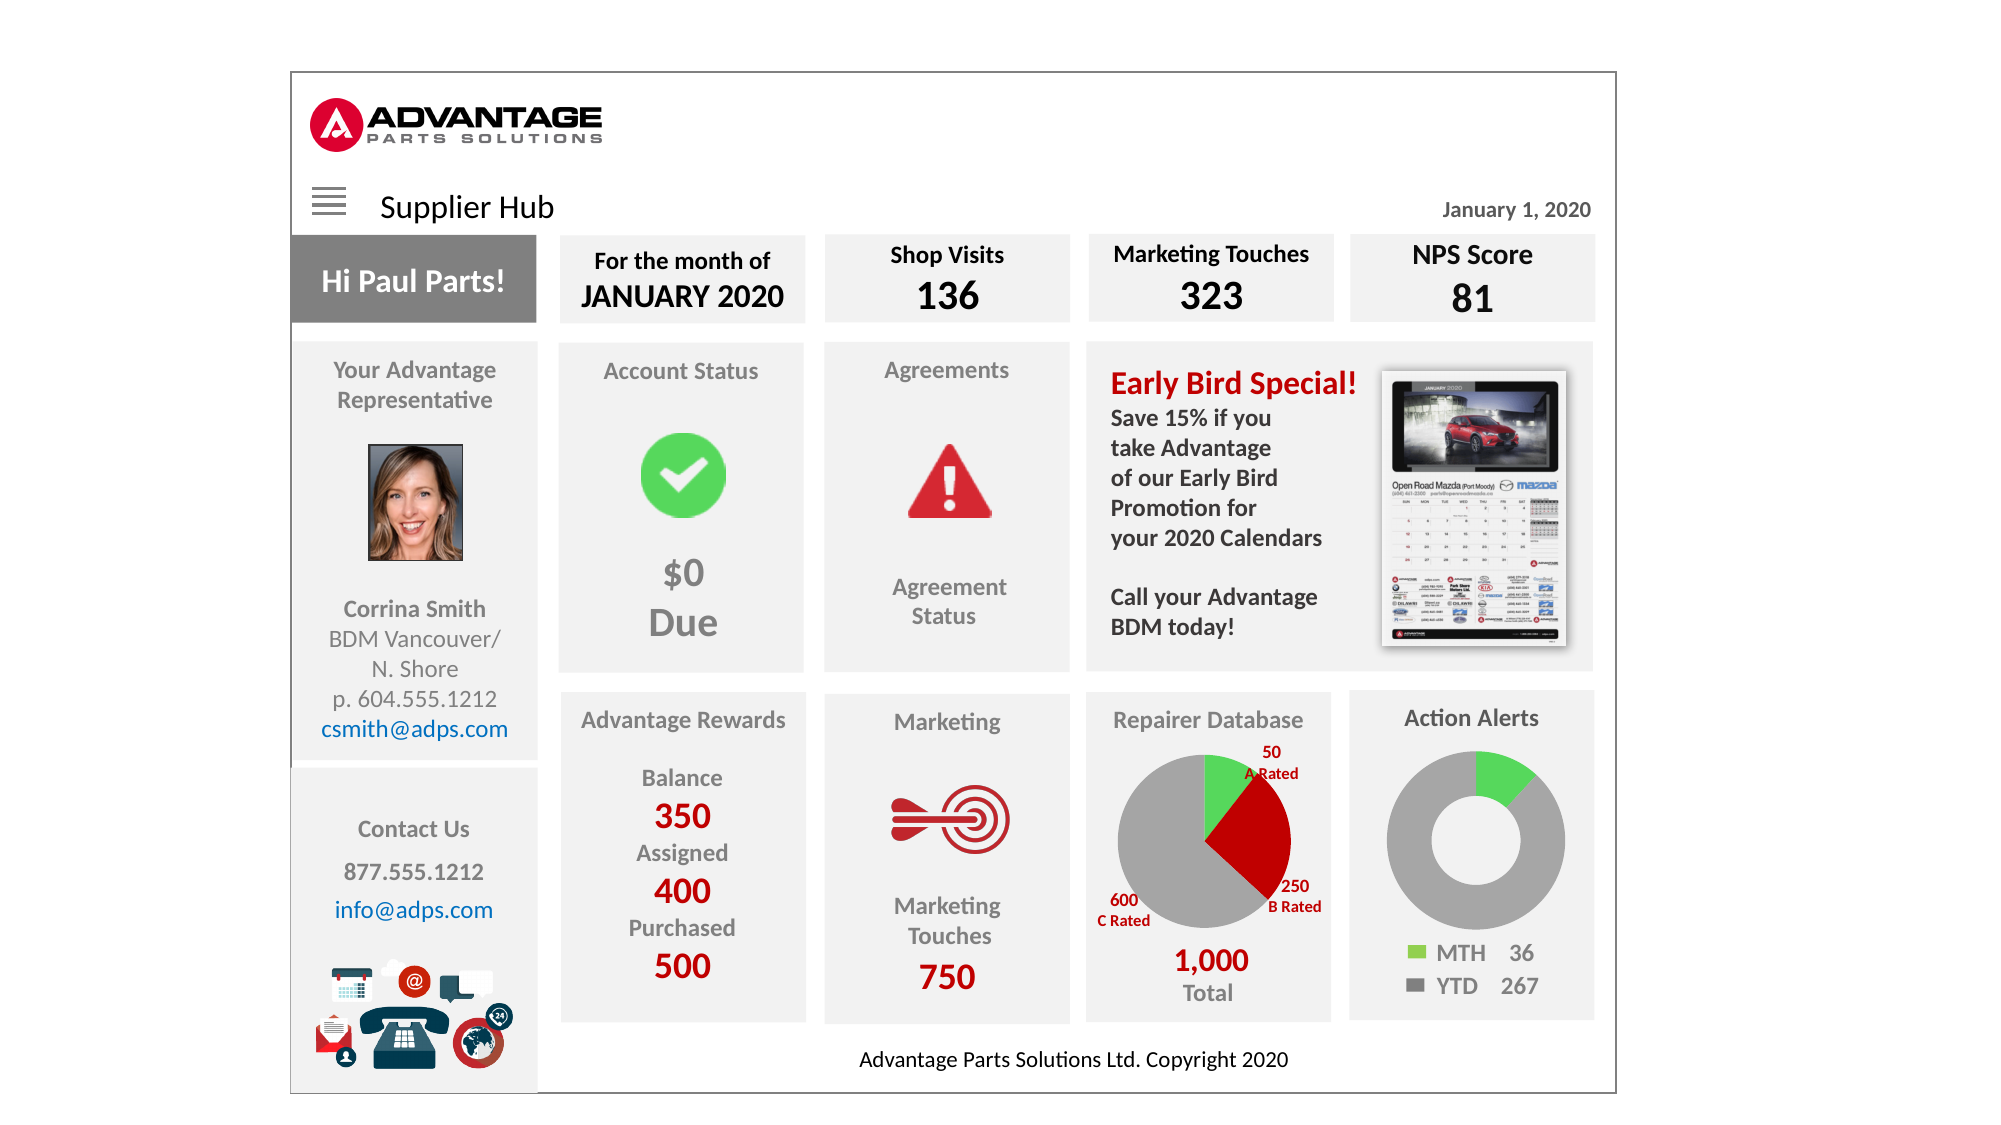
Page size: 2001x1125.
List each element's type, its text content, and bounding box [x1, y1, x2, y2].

text_box Marketing [824, 693, 1071, 1025]
picture [316, 959, 513, 1069]
text_box MTH 36 [1421, 935, 1552, 974]
text_box 1,000 [1146, 932, 1276, 985]
text_box Agreement Status [840, 562, 1054, 638]
text_box For the month of JANUARY 2020 [559, 234, 806, 324]
text_box NPS Score 81 [1349, 233, 1596, 323]
text_box [290, 71, 1617, 1094]
text_box Hi Paul Parts! [290, 234, 537, 324]
text_box 600 C Rated [1095, 887, 1105, 930]
text_box $0 Due [579, 537, 788, 653]
text_box Contact Us 877.555.1212 info@adps.com [290, 767, 539, 1094]
text_box YTD 267 [1422, 962, 1559, 1008]
text_box 750 [846, 945, 1048, 1005]
picture [310, 98, 602, 152]
text_box 250 B Rated [1304, 873, 1332, 916]
text_box Total [1134, 954, 1288, 1015]
picture [368, 444, 463, 561]
text_box Your Advantage Representative Corrina Smith BDM Vancouver/ N. Shore p. 604.555.1212 csmith@adps.com [292, 340, 539, 761]
text_box [1085, 340, 1594, 672]
text_box Supplier Hub [365, 177, 656, 233]
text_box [312, 176, 347, 214]
text_box Marketing Touches [849, 882, 1051, 957]
text_box Repairer Database [1085, 691, 1332, 1023]
picture [641, 433, 726, 518]
text_box Account Status [558, 342, 805, 674]
text_box January 1, 2020 [1428, 187, 1607, 230]
picture [1382, 371, 1566, 646]
picture [891, 785, 1010, 854]
text_box Marketing Touches 323 [1088, 233, 1335, 323]
text_box [1405, 977, 1425, 993]
picture [908, 444, 992, 518]
text_box Action Alerts [1348, 689, 1595, 1021]
text_box 50 A Rated [1219, 740, 1324, 783]
chart [1105, 751, 1304, 932]
picture [490, 1014, 502, 1025]
text_box Early Bird Special! Save 15% if you take Advantage of our Early Bird Promotion for your 2020 Calendars Call your Advantage BDM today! [1096, 353, 1452, 649]
text_box Balance 350 Assigned 400 Purchased 500 [575, 754, 790, 994]
text_box [1407, 944, 1427, 959]
text_box Advantage Parts Solutions Ltd. Copyright 2020 [560, 1037, 1589, 1080]
text_box Advantage Rewards [560, 691, 807, 1023]
text_box Shop Visits 136 [824, 233, 1071, 323]
chart [1383, 746, 1569, 935]
text_box Agreements [823, 341, 1071, 673]
